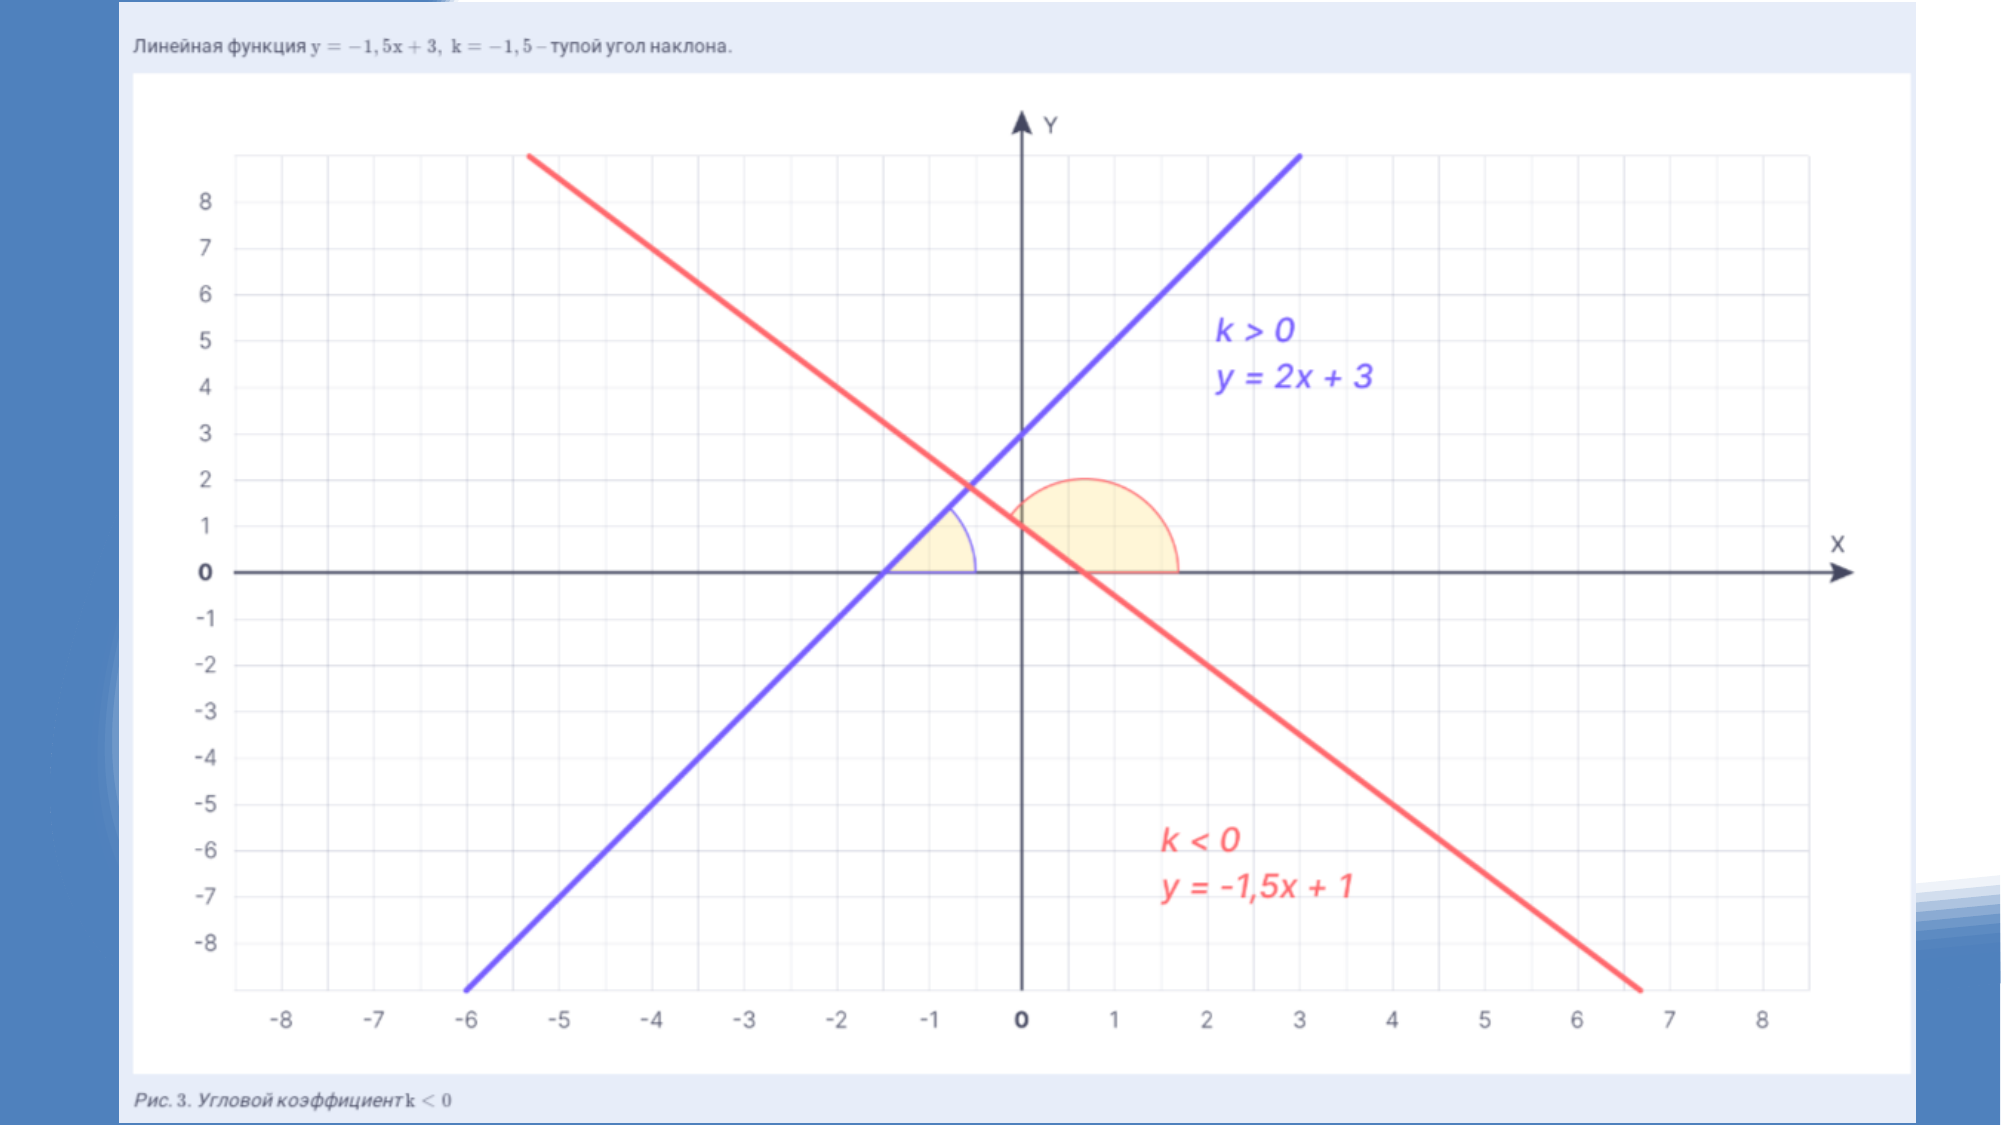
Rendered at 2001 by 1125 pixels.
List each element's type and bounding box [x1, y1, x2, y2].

picture [119, 2, 1917, 1123]
